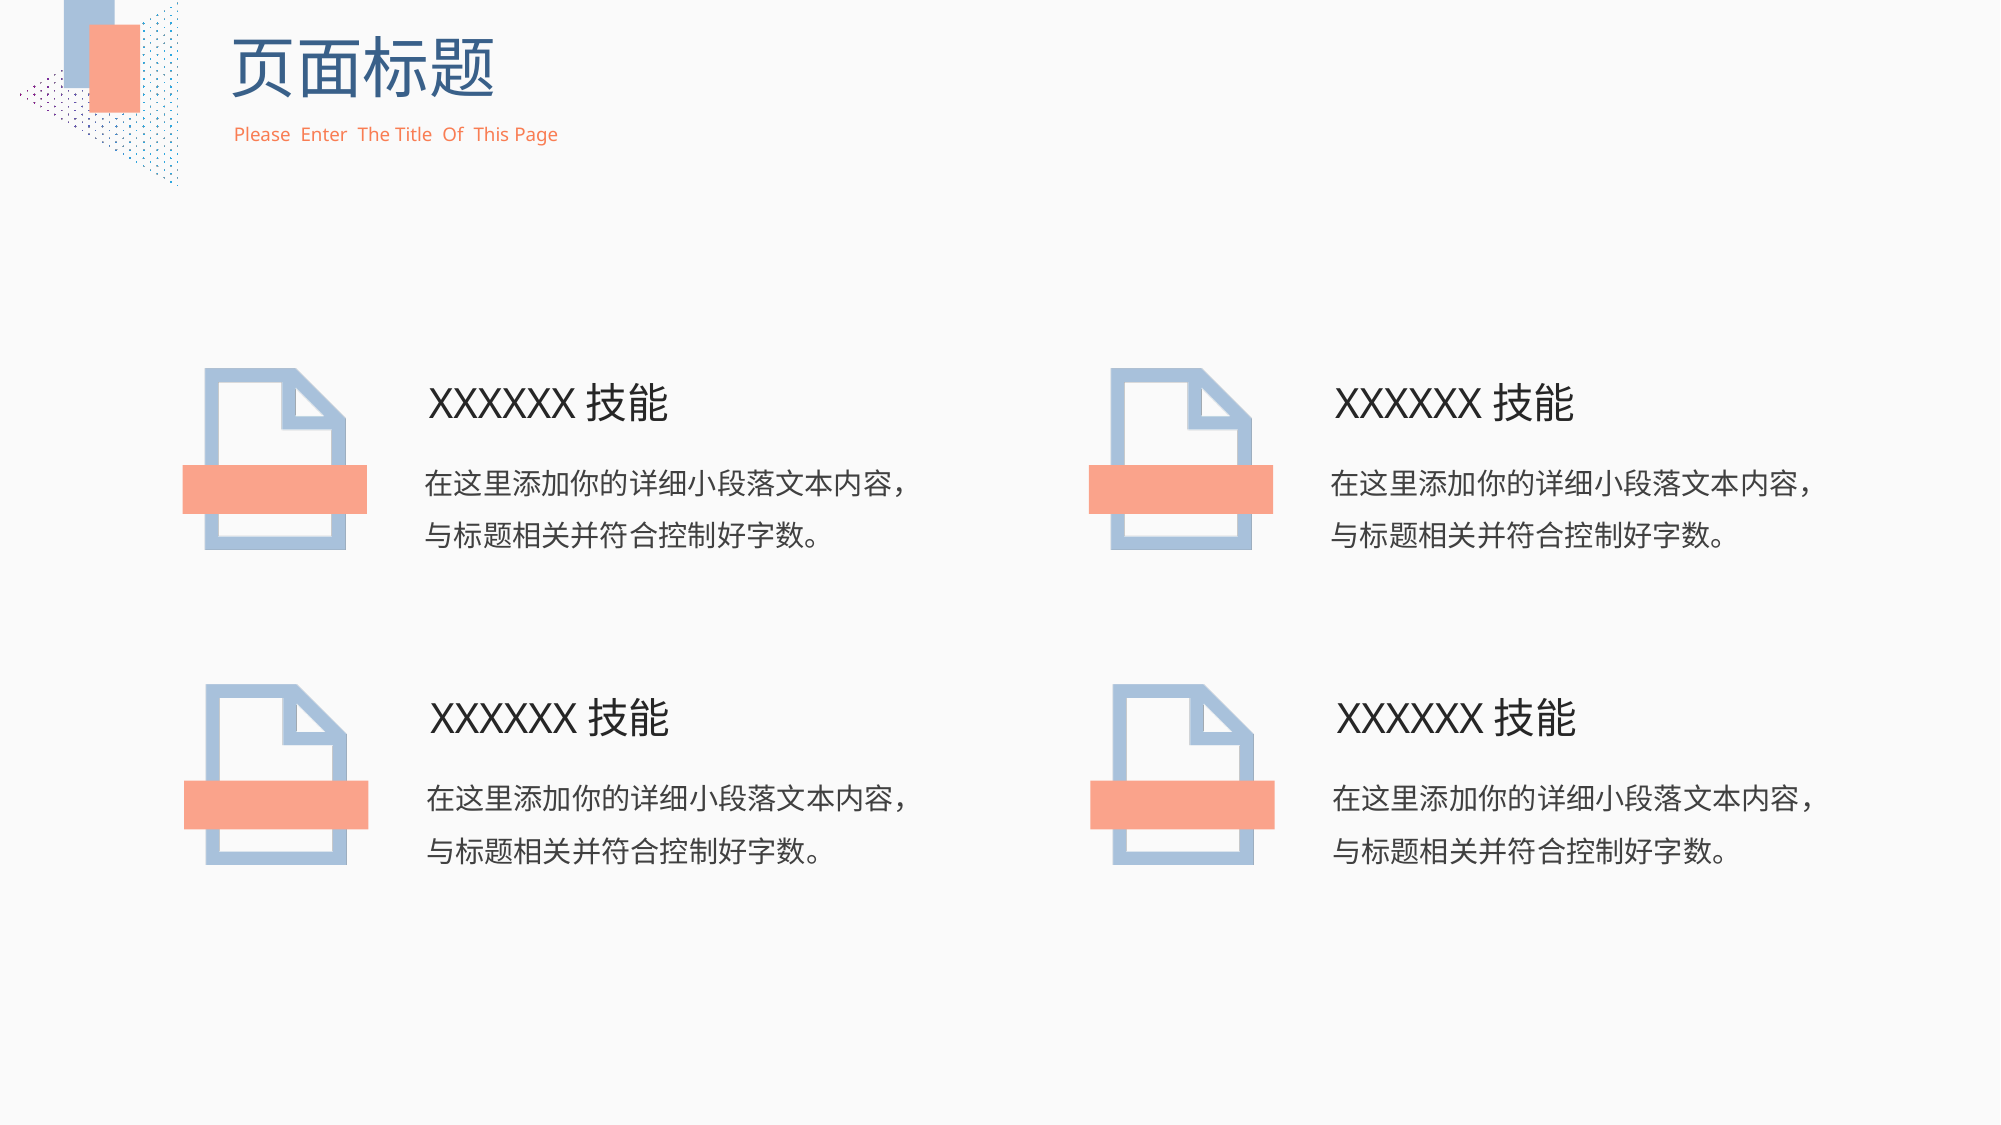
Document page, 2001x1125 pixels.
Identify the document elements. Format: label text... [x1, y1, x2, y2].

text_box XXXXXX技能 [1320, 344, 1667, 435]
text_box 在这里添加你的详细小段落文本内容，与标题相关并符合控制好字数。 [411, 755, 936, 876]
picture [1074, 666, 1292, 884]
text_box 在这里添加你的详细小段落文本内容，与标题相关并符合控制好字数。 [1317, 755, 1842, 876]
text_box 在这里添加你的详细小段落文本内容，与标题相关并符合控制好字数。 [1316, 440, 1841, 560]
text_box XXXXXX技能 [414, 344, 761, 435]
text_box 页面标题 [214, 18, 682, 114]
text_box XXXXXX技能 [415, 659, 762, 750]
picture [1072, 350, 1290, 568]
text_box Please Enter The Title Of This Page [219, 114, 686, 153]
text_box XXXXXX技能 [1322, 659, 1669, 750]
picture [166, 350, 384, 568]
picture [167, 666, 385, 884]
text_box 在这里添加你的详细小段落文本内容，与标题相关并符合控制好字数。 [409, 440, 934, 560]
